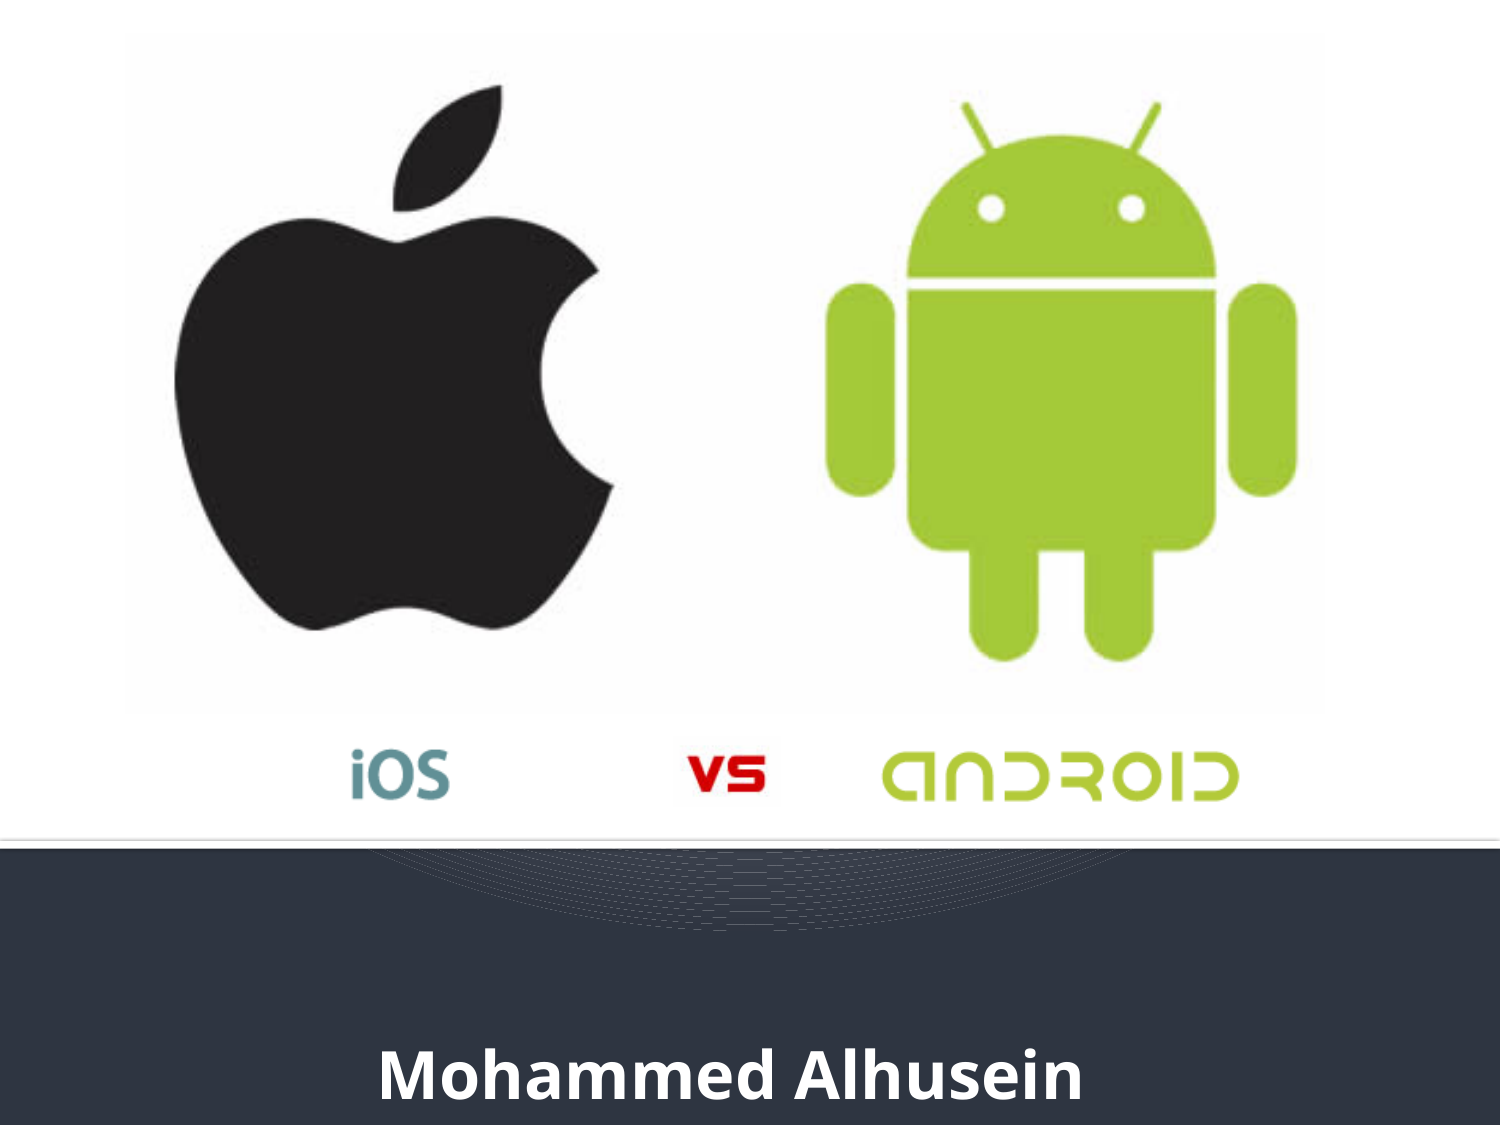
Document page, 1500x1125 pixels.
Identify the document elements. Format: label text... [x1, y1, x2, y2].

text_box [124, 33, 1325, 824]
subtitle Mohammed Alhusein [62, 1012, 1388, 1113]
